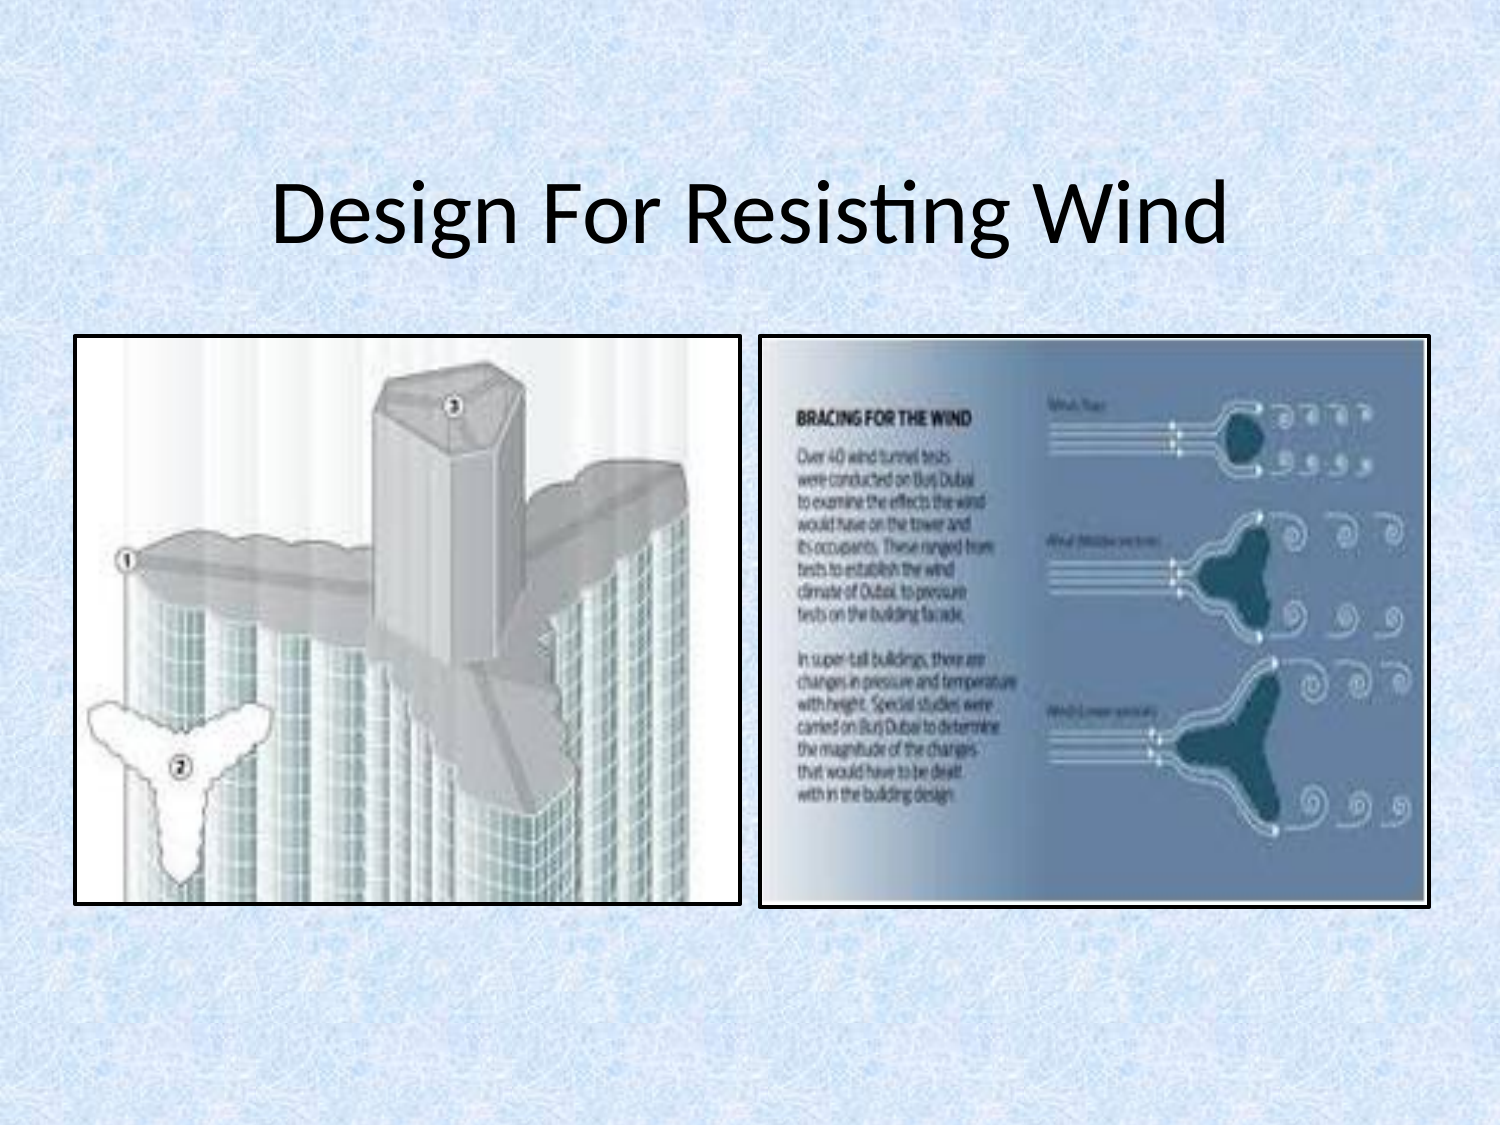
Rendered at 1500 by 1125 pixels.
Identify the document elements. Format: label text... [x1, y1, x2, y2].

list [76, 337, 739, 902]
picture [0, 0, 1500, 1125]
title Design For Resisting Wind [76, 101, 1427, 313]
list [761, 337, 1427, 906]
